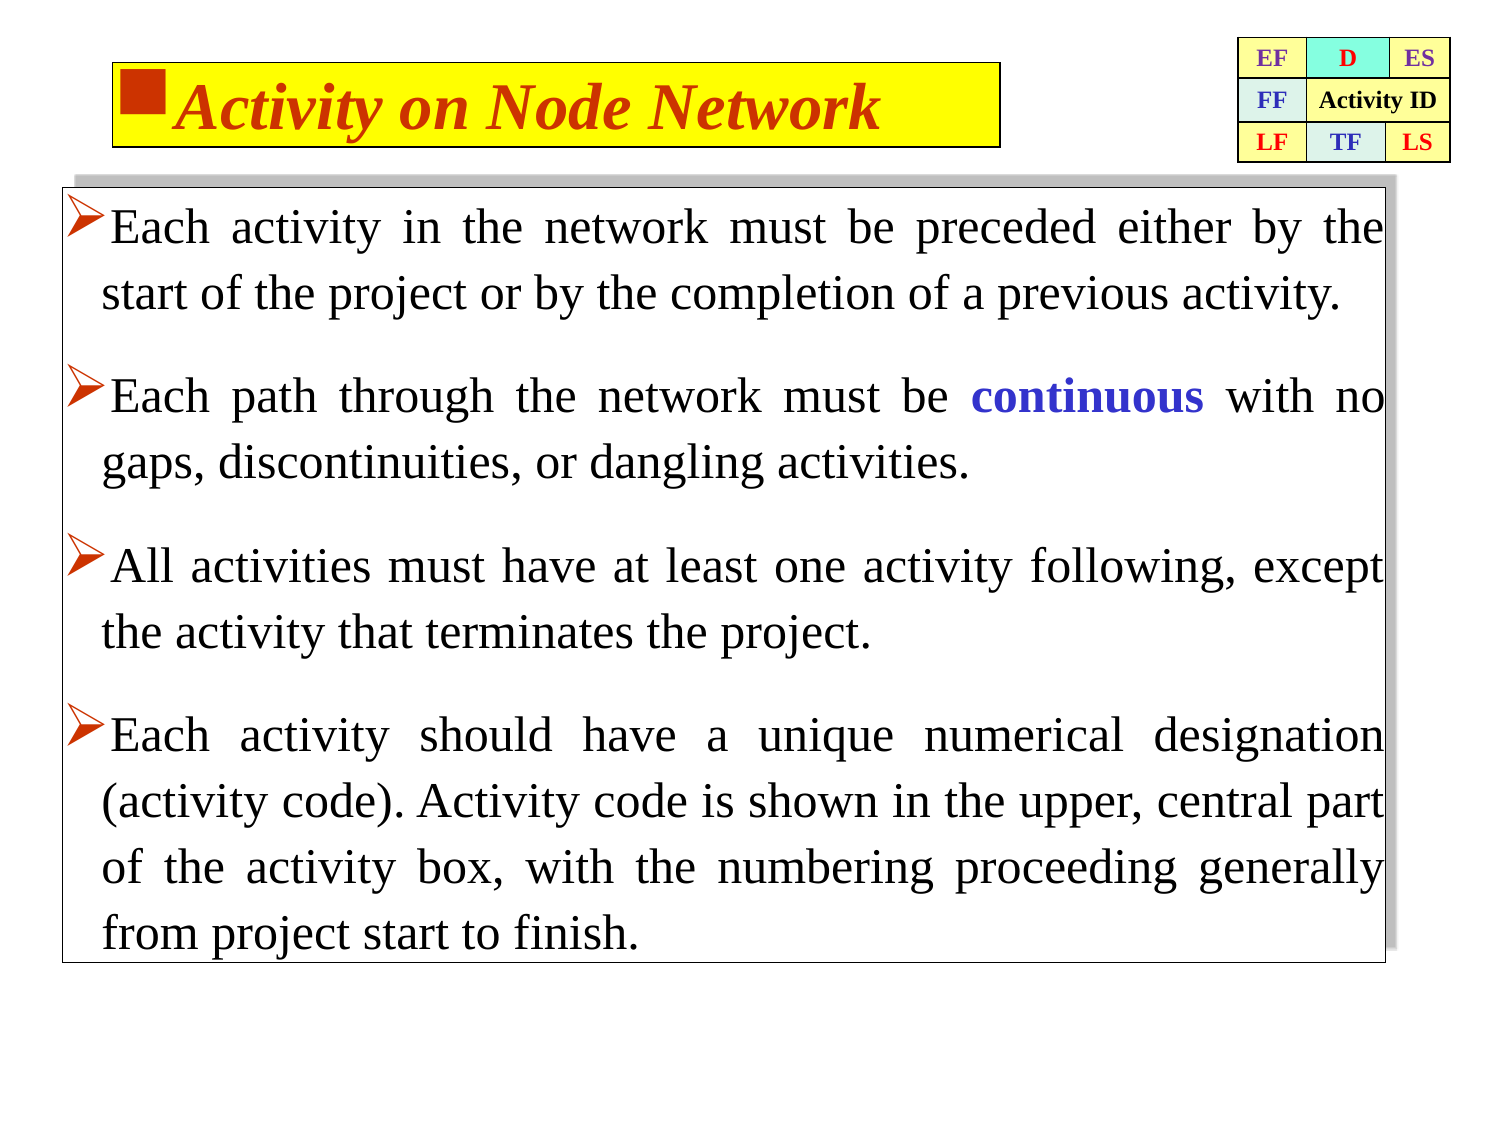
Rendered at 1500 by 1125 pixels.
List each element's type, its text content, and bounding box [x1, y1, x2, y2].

table_header D [1307, 38, 1389, 77]
table_cell FF [1239, 79, 1306, 121]
table_header ES [1390, 38, 1449, 77]
table_header EF [1239, 38, 1306, 77]
table_cell LS [1386, 123, 1449, 161]
list Each activity in the network must be preceded either by the start of the project or by the completion of a previous activity. Each path through the network must be continuous with no gaps, discontinuities, or dangling activities. All activities must have at least one activity following, except the activity that terminates the project. Each activity should have a unique numerical designation (activity code). Activity code is shown in the upper, central part of the activity box, with the numbering proceeding generally from project start to finish. [62, 187, 1386, 963]
table_cell Activity ID [1307, 79, 1449, 121]
text_box Activity on Node Network [112, 62, 1000, 148]
table_cell LF [1239, 123, 1306, 161]
table_cell TF [1307, 123, 1385, 161]
